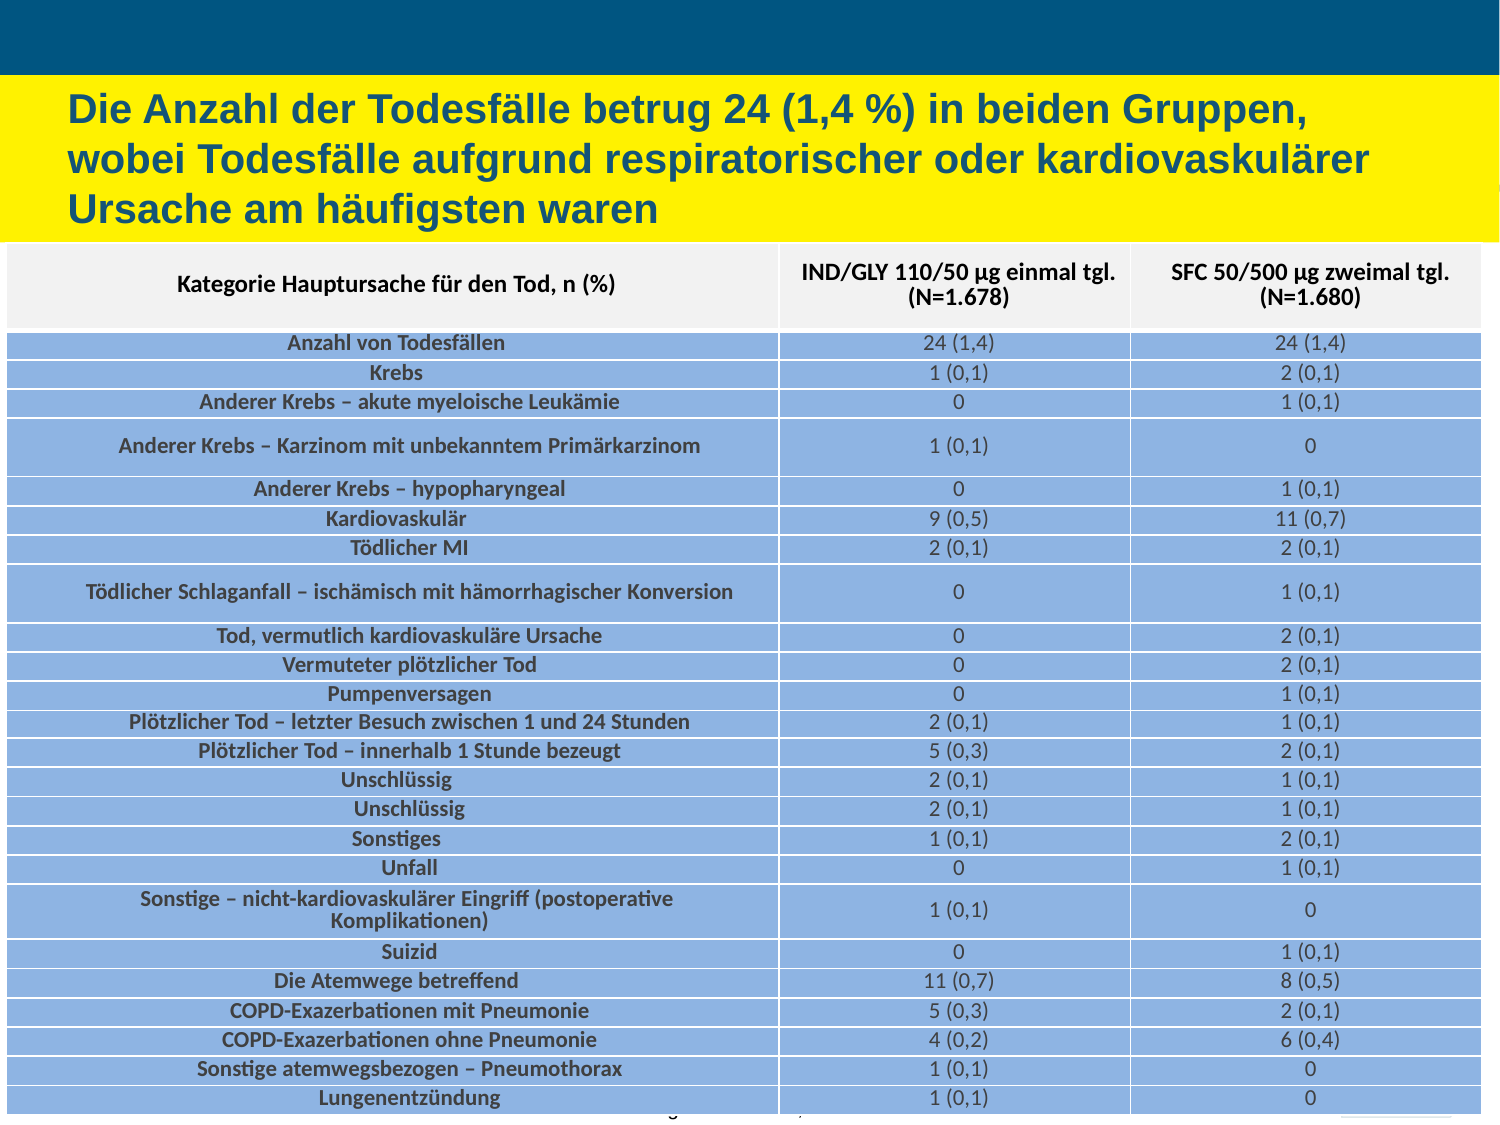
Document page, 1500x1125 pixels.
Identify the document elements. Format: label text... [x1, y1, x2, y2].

table_cell 8 (0,5) [1131, 969, 1481, 997]
table_cell Pumpenversagen [7, 682, 778, 710]
table_cell 1 (0,1) [1131, 940, 1481, 968]
table_cell COPD-Exazerbationen ohne Pneumonie [7, 1028, 778, 1055]
table_cell 2 (0,1) [1131, 361, 1481, 388]
table_cell 1 (0,1) [780, 885, 1130, 938]
table_cell 1 (0,1) [1131, 682, 1481, 710]
table_cell Anderer Krebs ‒ akute myeloische Leukämie [7, 390, 778, 417]
table_cell 1 (0,1) [780, 1086, 1130, 1114]
table_cell Sonstiges [7, 827, 778, 854]
table_cell 1 (0,1) [1131, 856, 1481, 883]
table_cell Unschlüssig [7, 768, 778, 796]
table_cell 5 (0,3) [780, 999, 1130, 1026]
table_header SFC 50/500 μg zweimal tgl. (N=1.680) [1131, 244, 1481, 328]
table_cell 0 [780, 856, 1130, 883]
table_cell 1 (0,1) [780, 361, 1130, 388]
table_cell 4 (0,2) [780, 1028, 1130, 1055]
table_cell 0 [780, 682, 1130, 710]
table_cell Suizid [7, 940, 778, 968]
table_cell 2 (0,1) [1131, 624, 1481, 651]
table_cell 1 (0,1) [1131, 477, 1481, 505]
table_cell Sonstige ‒ nicht-kardiovaskulärer Eingriff (postoperative Komplikationen) [7, 885, 778, 938]
table_cell Tödlicher Schlaganfall ‒ ischämisch mit hämorrhagischer Konversion [7, 565, 778, 622]
table_cell 1 (0,1) [1131, 565, 1481, 622]
text_box Die Anzahl der Todesfälle betrug 24 (1,4 %) in beiden Gruppen, wobei Todesfälle aufgrund respiratorischer oder kardiovaskulärer Ursache am häufigsten waren [67, 87, 1418, 227]
table_cell 1 (0,1) [1131, 797, 1481, 825]
table_cell 2 (0,1) [1131, 653, 1481, 680]
table_cell 9 (0,5) [780, 507, 1130, 534]
table_cell Anzahl von Todesfällen [7, 333, 778, 359]
table_cell Kardiovaskulär [7, 507, 778, 534]
table_cell 0 [780, 653, 1130, 680]
table_cell 6 (0,4) [1131, 1028, 1481, 1055]
table_cell 2 (0,1) [1131, 536, 1481, 563]
table_cell 0 [780, 477, 1130, 505]
table_cell Plötzlicher Tod ‒ innerhalb 1 Stunde bezeugt [7, 739, 778, 766]
table_cell Anderer Krebs ‒ hypopharyngeal [7, 477, 778, 505]
table_cell Vermuteter plötzlicher Tod [7, 653, 778, 680]
table_cell 11 (0,7) [1131, 507, 1481, 534]
table_cell 0 [780, 940, 1130, 968]
table_header IND/GLY 110/50 μg einmal tgl. (N=1.678) [780, 244, 1130, 328]
table_cell 1 (0,1) [1131, 768, 1481, 796]
table_cell 2 (0,1) [1131, 999, 1481, 1026]
table_cell Plötzlicher Tod ‒ letzter Besuch zwischen 1 und 24 Stunden [7, 711, 778, 737]
table_cell 0 [1131, 1086, 1481, 1114]
text_box Wedzicha JA et al. N Engl J Med 2016; 374: 2222-2234 [444, 1116, 1369, 1120]
table_cell 0 [1131, 419, 1481, 476]
table_cell 11 (0,7) [780, 969, 1130, 997]
table_cell 2 (0,1) [780, 768, 1130, 796]
picture [1328, 1027, 1497, 1125]
table_cell 1 (0,1) [780, 827, 1130, 854]
table_cell 0 [780, 565, 1130, 622]
table_cell 1 (0,1) [1131, 390, 1481, 417]
table_cell 2 (0,1) [780, 797, 1130, 825]
table_cell Lungenentzündung [7, 1086, 778, 1114]
table_cell 0 [780, 390, 1130, 417]
table_cell Unfall [7, 856, 778, 883]
table_cell Die Atemwege betreffend [7, 969, 778, 997]
table_cell 2 (0,1) [780, 711, 1130, 737]
table_cell Sonstige atemwegsbezogen ‒ Pneumothorax [7, 1057, 778, 1085]
table_cell 24 (1,4) [780, 333, 1130, 359]
table_cell 1 (0,1) [780, 1057, 1130, 1085]
table_cell 0 [1131, 1057, 1481, 1085]
table_cell Tödlicher MI [7, 536, 778, 563]
table_cell 2 (0,1) [780, 536, 1130, 563]
table_cell 0 [1131, 885, 1481, 938]
table_cell 5 (0,3) [780, 739, 1130, 766]
table_cell 2 (0,1) [1131, 739, 1481, 766]
table_cell 1 (0,1) [1131, 711, 1481, 737]
table_cell 1 (0,1) [780, 419, 1130, 476]
table_header Kategorie Hauptursache für den Tod, n (%) [7, 244, 778, 328]
table_cell 0 [780, 624, 1130, 651]
table_cell 2 (0,1) [1131, 827, 1481, 854]
table_cell Anderer Krebs ‒ Karzinom mit unbekanntem Primärkarzinom [7, 419, 778, 476]
table_cell Unschlüssig [7, 797, 778, 825]
table_cell Tod, vermutlich kardiovaskuläre Ursache [7, 624, 778, 651]
table_cell COPD-Exazerbationen mit Pneumonie [7, 999, 778, 1026]
table_cell 24 (1,4) [1131, 333, 1481, 359]
table_cell Krebs [7, 361, 778, 388]
